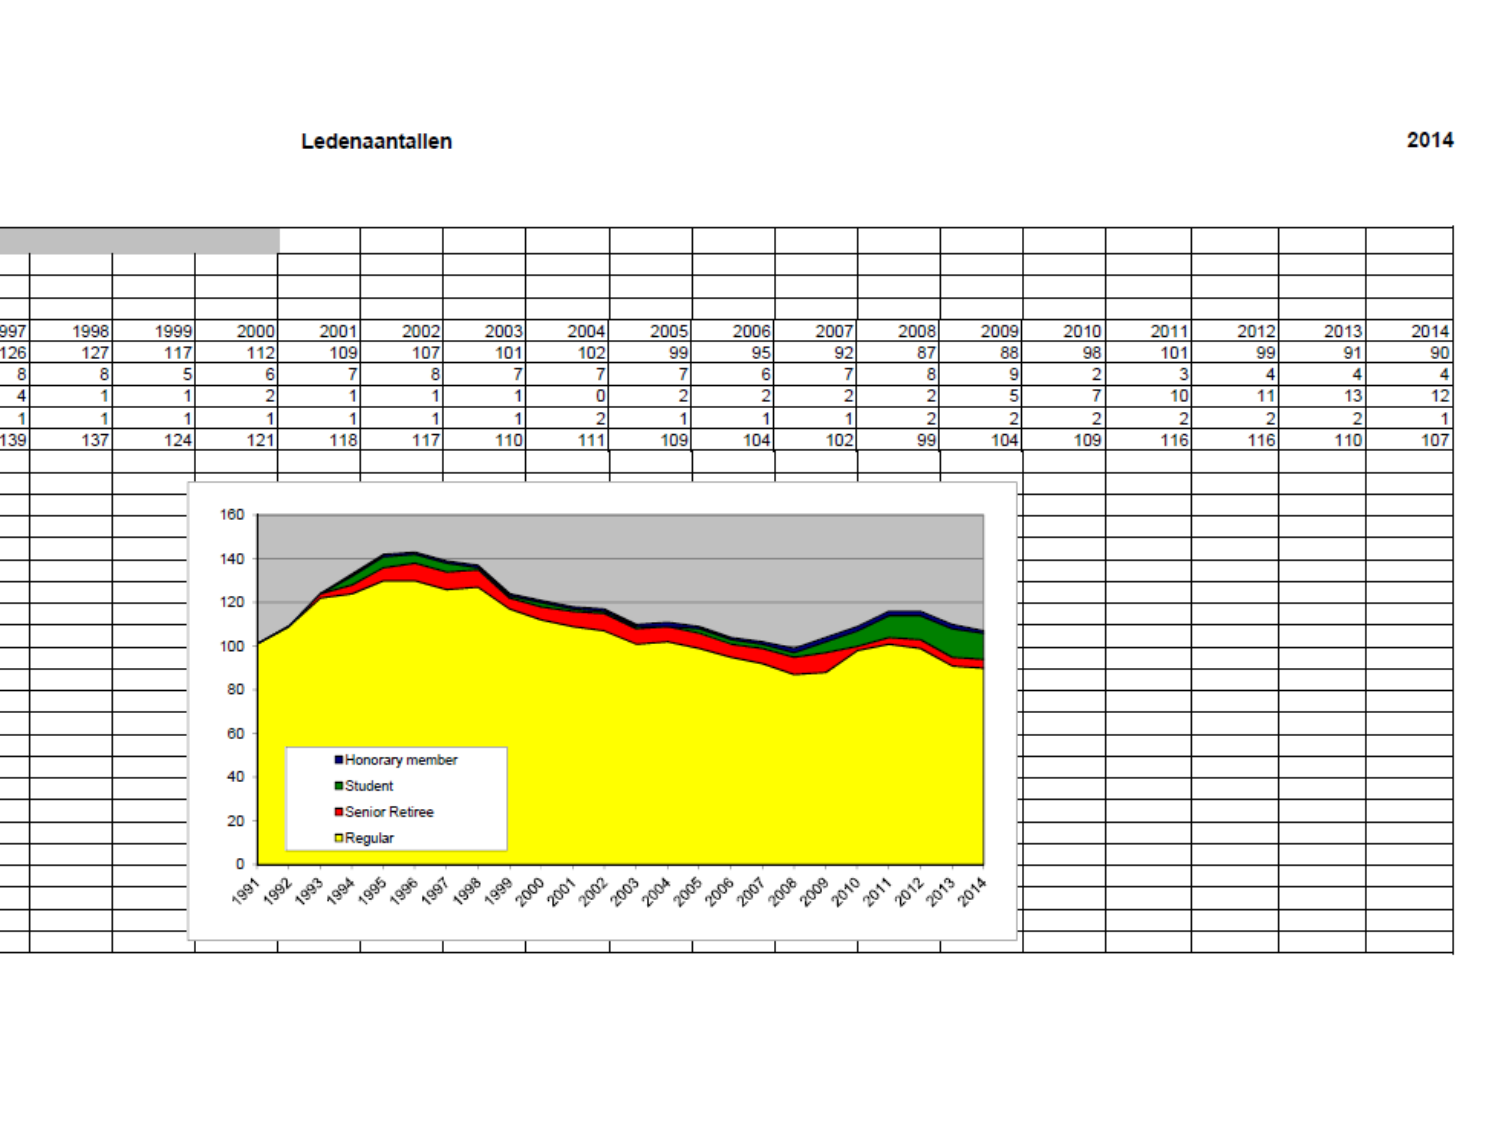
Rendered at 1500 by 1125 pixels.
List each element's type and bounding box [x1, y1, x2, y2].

picture [0, 126, 1472, 972]
